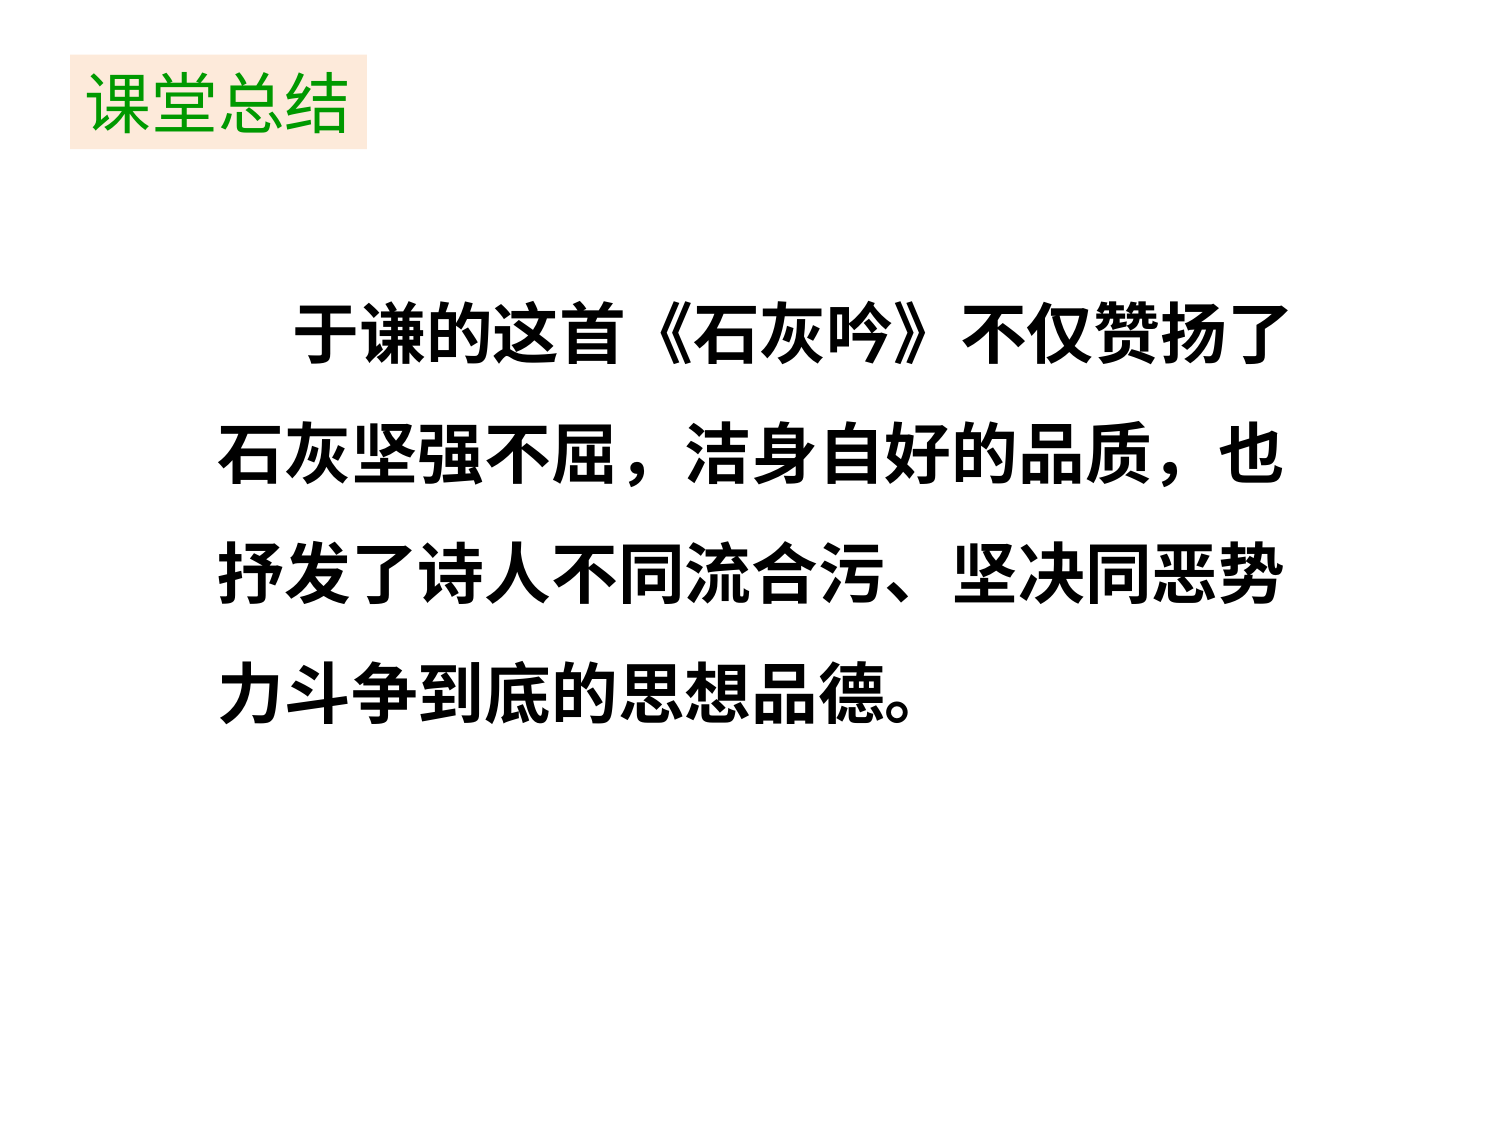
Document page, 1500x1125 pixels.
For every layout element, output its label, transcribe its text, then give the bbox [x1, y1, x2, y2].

text_box 课堂总结 [70, 54, 367, 150]
text_box 于谦的这首《石灰吟》不仅赞扬了石灰坚强不屈，洁身自好的品质，也抒发了诗人不同流合污、坚决同恶势力斗争到底的思想品德。 [202, 244, 1342, 740]
